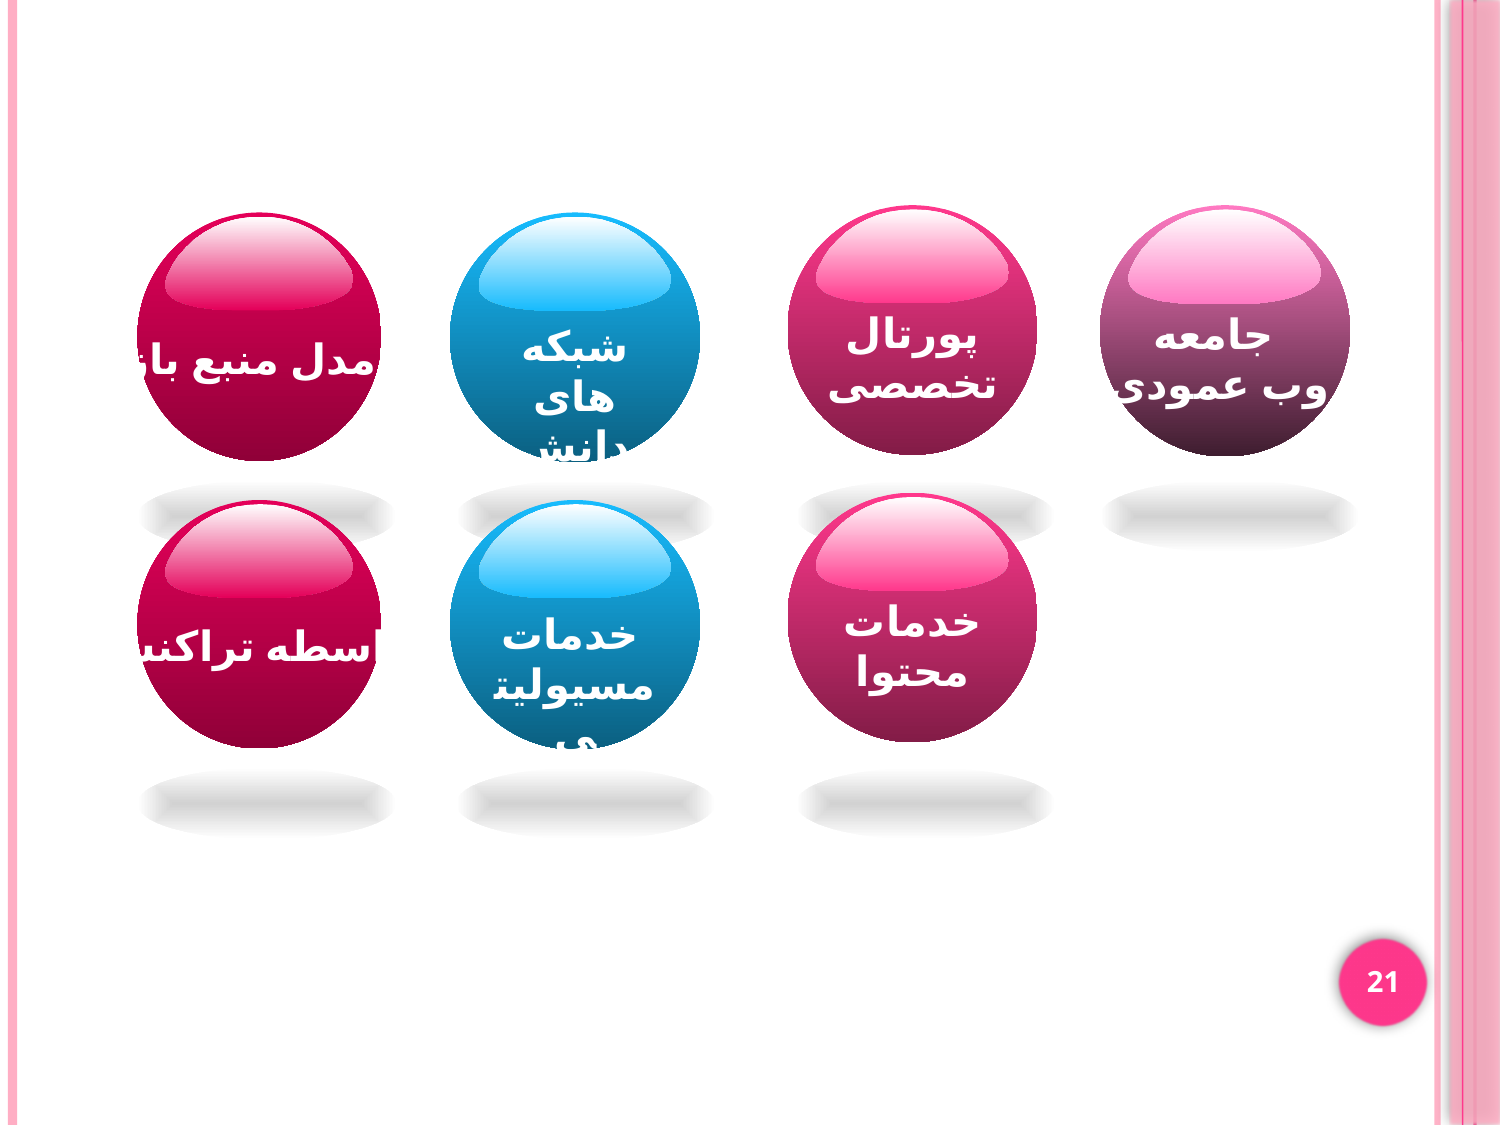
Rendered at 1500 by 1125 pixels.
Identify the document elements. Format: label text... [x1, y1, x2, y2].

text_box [139, 501, 396, 838]
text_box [451, 214, 714, 490]
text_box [139, 214, 396, 490]
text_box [789, 494, 1054, 838]
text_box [789, 207, 1054, 483]
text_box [451, 501, 715, 838]
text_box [1101, 207, 1358, 552]
slide_number 21 [1333, 940, 1434, 1027]
